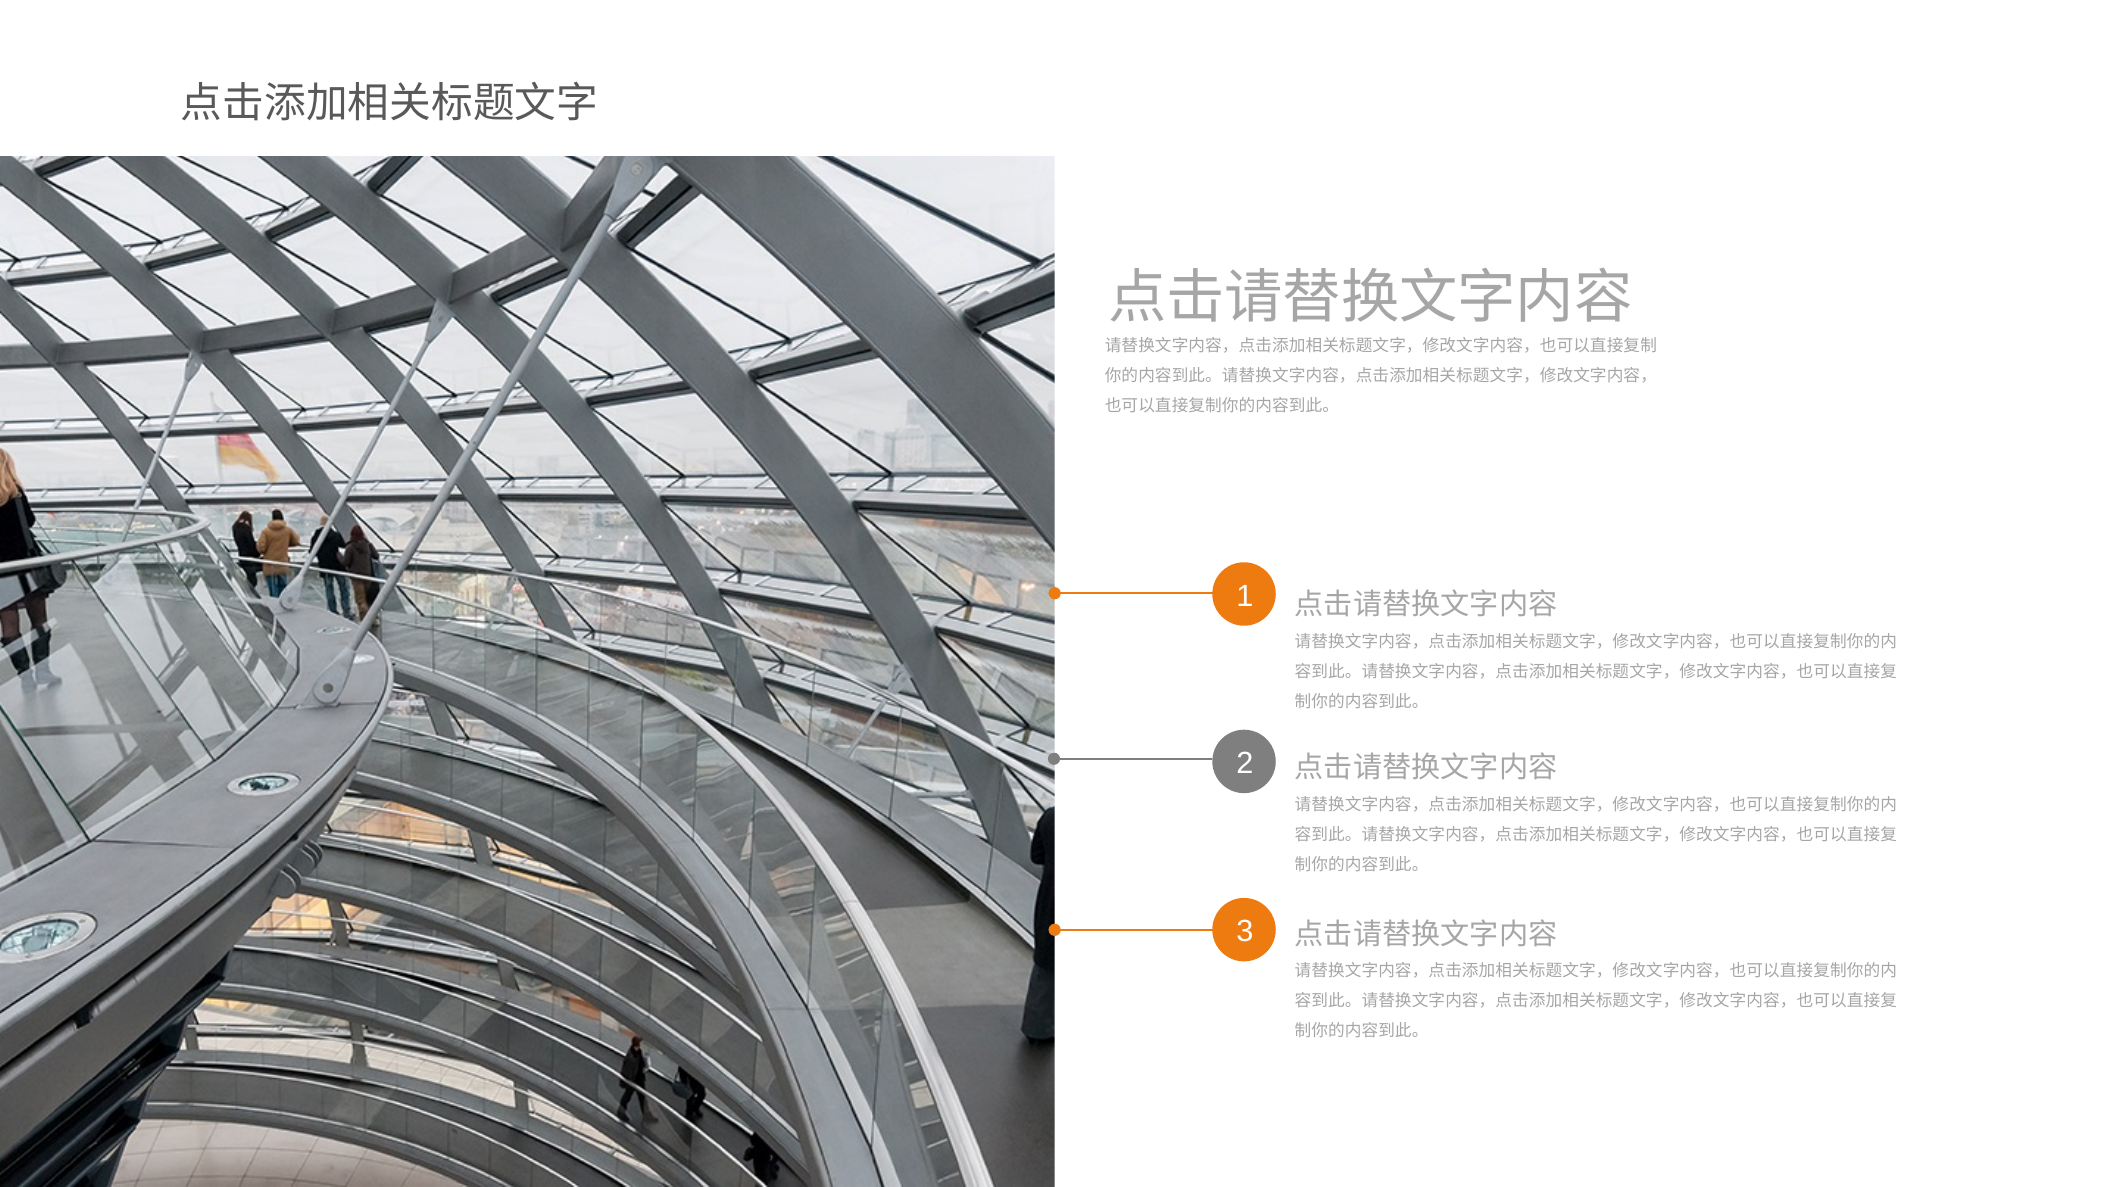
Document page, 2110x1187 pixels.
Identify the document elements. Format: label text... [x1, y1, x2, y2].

text_box 点击添加相关标题文字 [144, 54, 635, 147]
text_box 点击请替换文字内容 请替换文字内容，点击添加相关标题文字，修改文字内容，也可以直接复制你的内容到此。请替换文字内容，点击添加相关标题文字，修改文字内容，也可以直接复制你的内容到此。 [1279, 723, 1929, 881]
text_box 1 [1211, 561, 1277, 627]
text_box 点击请替换文字内容 请替换文字内容，点击添加相关标题文字，修改文字内容，也可以直接复制你的内容到此。请替换文字内容，点击添加相关标题文字，修改文字内容，也可以直接复制你的内容到此。 [1279, 890, 1929, 1048]
text_box 2 [1211, 728, 1277, 795]
text_box 点击添加相关标题文字 [135, 44, 625, 137]
text_box 3 [1211, 896, 1277, 963]
text_box [0, 155, 1056, 1187]
text_box 点击请替换文字内容 请替换文字内容，点击添加相关标题文字，修改文字内容，也可以直接复制你的内容到此。请替换文字内容，点击添加相关标题文字，修改文字内容，也可以直接复制你的内容到此。 [1279, 560, 1929, 718]
text_box 点击请替换文字内容 [1093, 216, 1648, 317]
text_box 请替换文字内容，点击添加相关标题文字，修改文字内容，也可以直接复制你的内容到此。请替换文字内容，点击添加相关标题文字，修改文字内容，也可以直接复制你的内容到此。 [1090, 317, 1682, 423]
